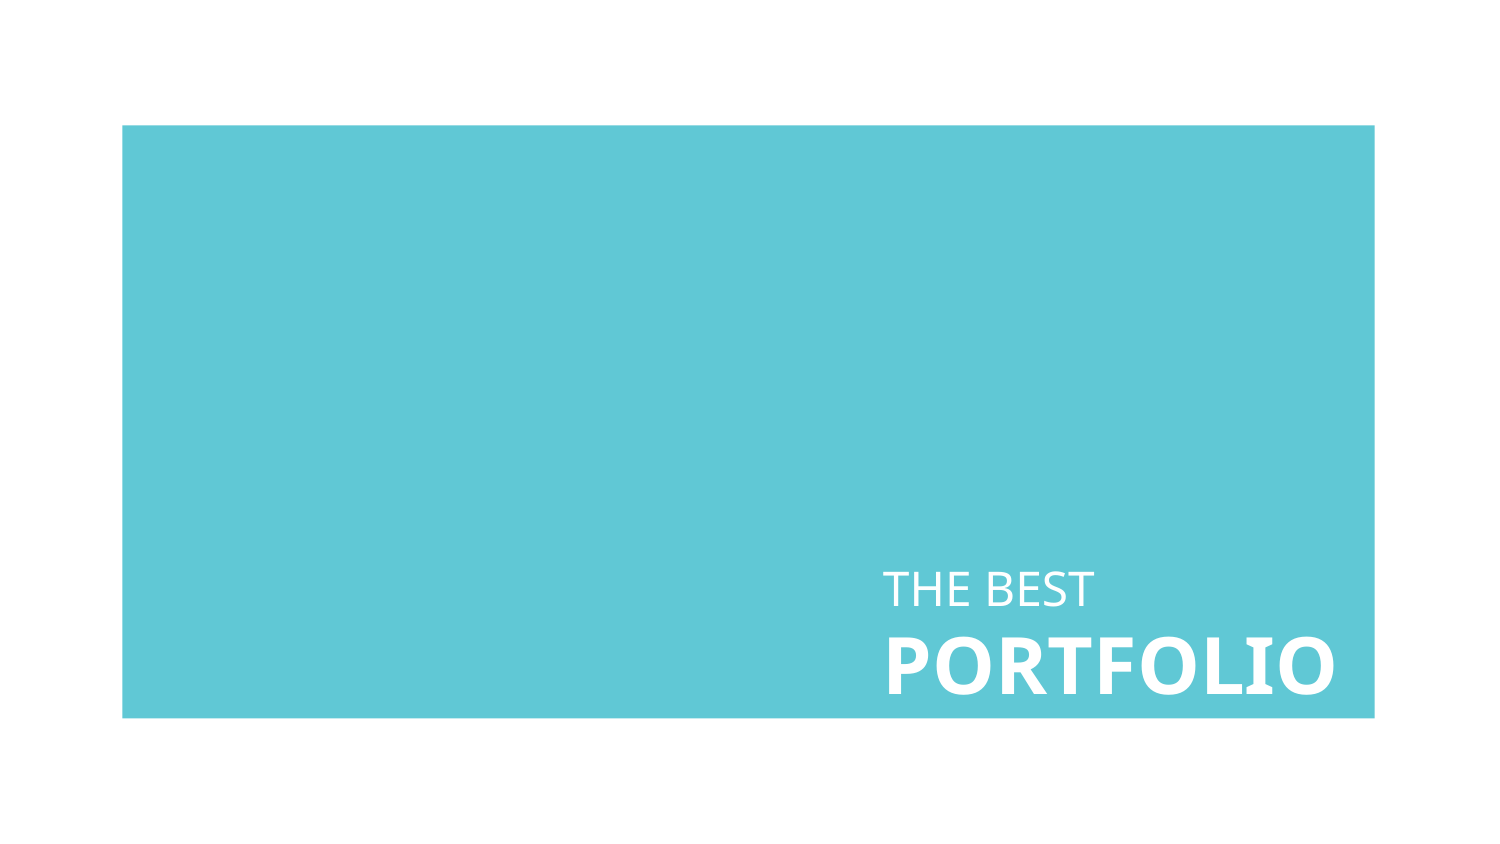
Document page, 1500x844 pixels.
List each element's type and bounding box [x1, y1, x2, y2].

text_box [0, 0, 1500, 844]
picture [122, 124, 1375, 719]
